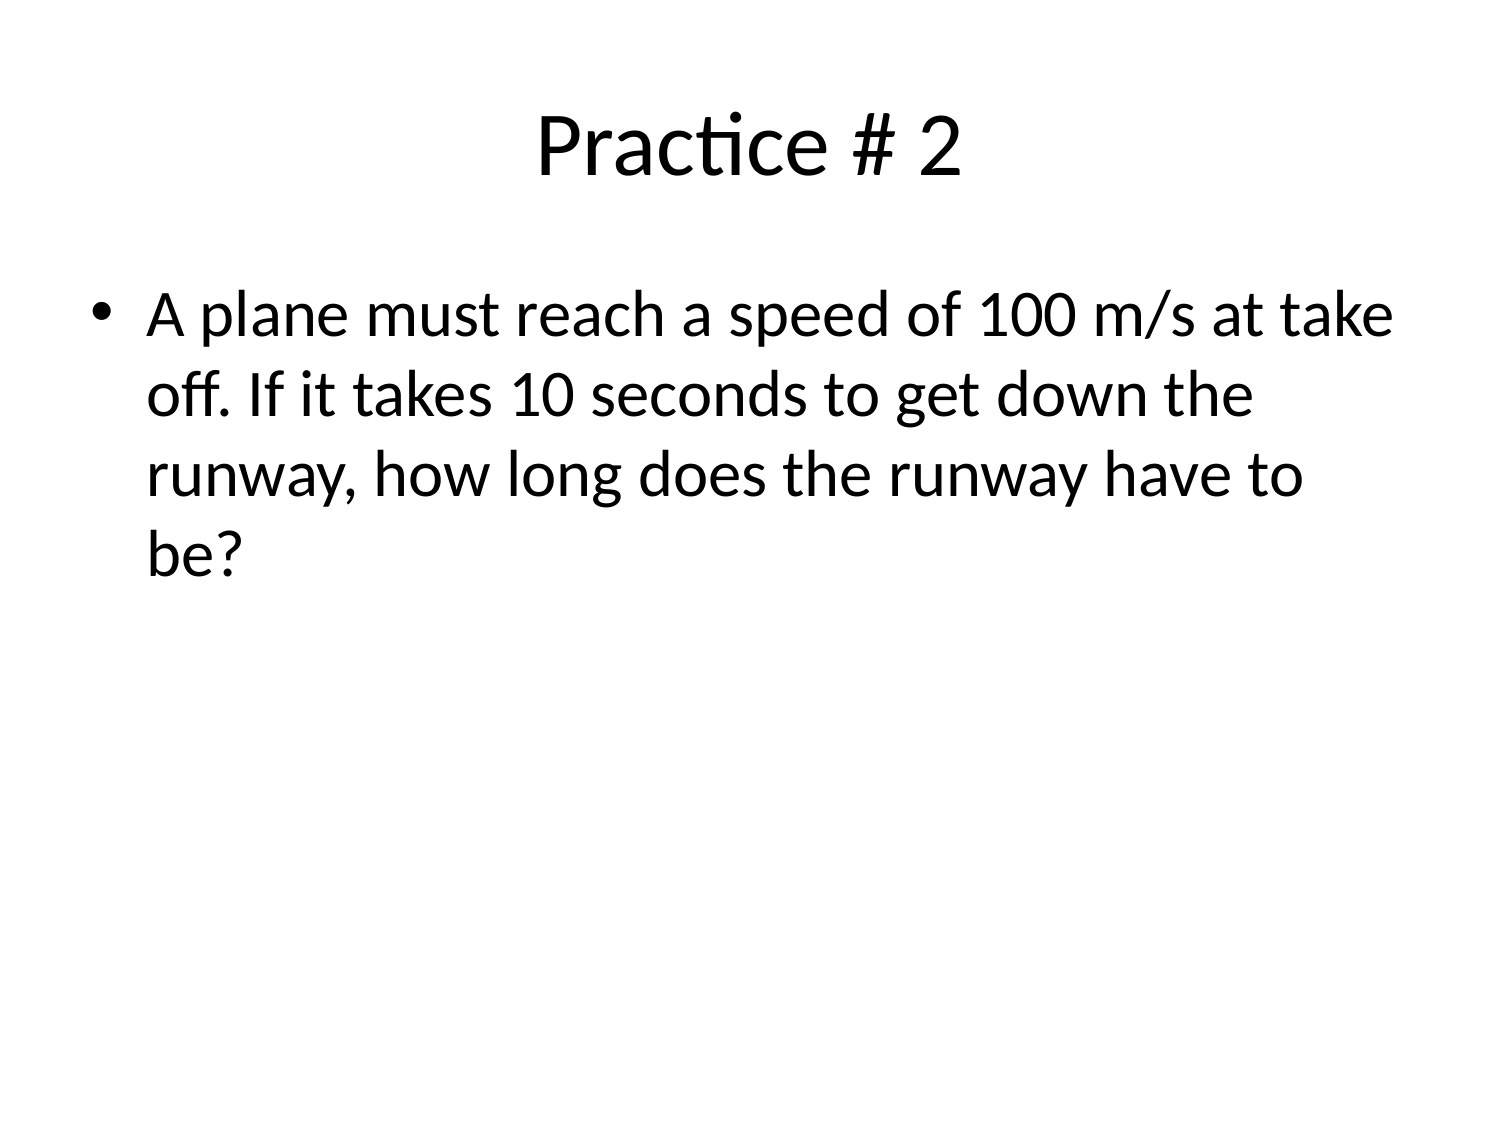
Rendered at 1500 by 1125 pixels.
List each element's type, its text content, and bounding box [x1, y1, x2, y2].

title Practice # 2 [75, 45, 1425, 233]
list A plane must reach a speed of 100 m/s at take off. If it takes 10 seconds to get down the runway, how long does the runway have to be? [75, 262, 1425, 1005]
